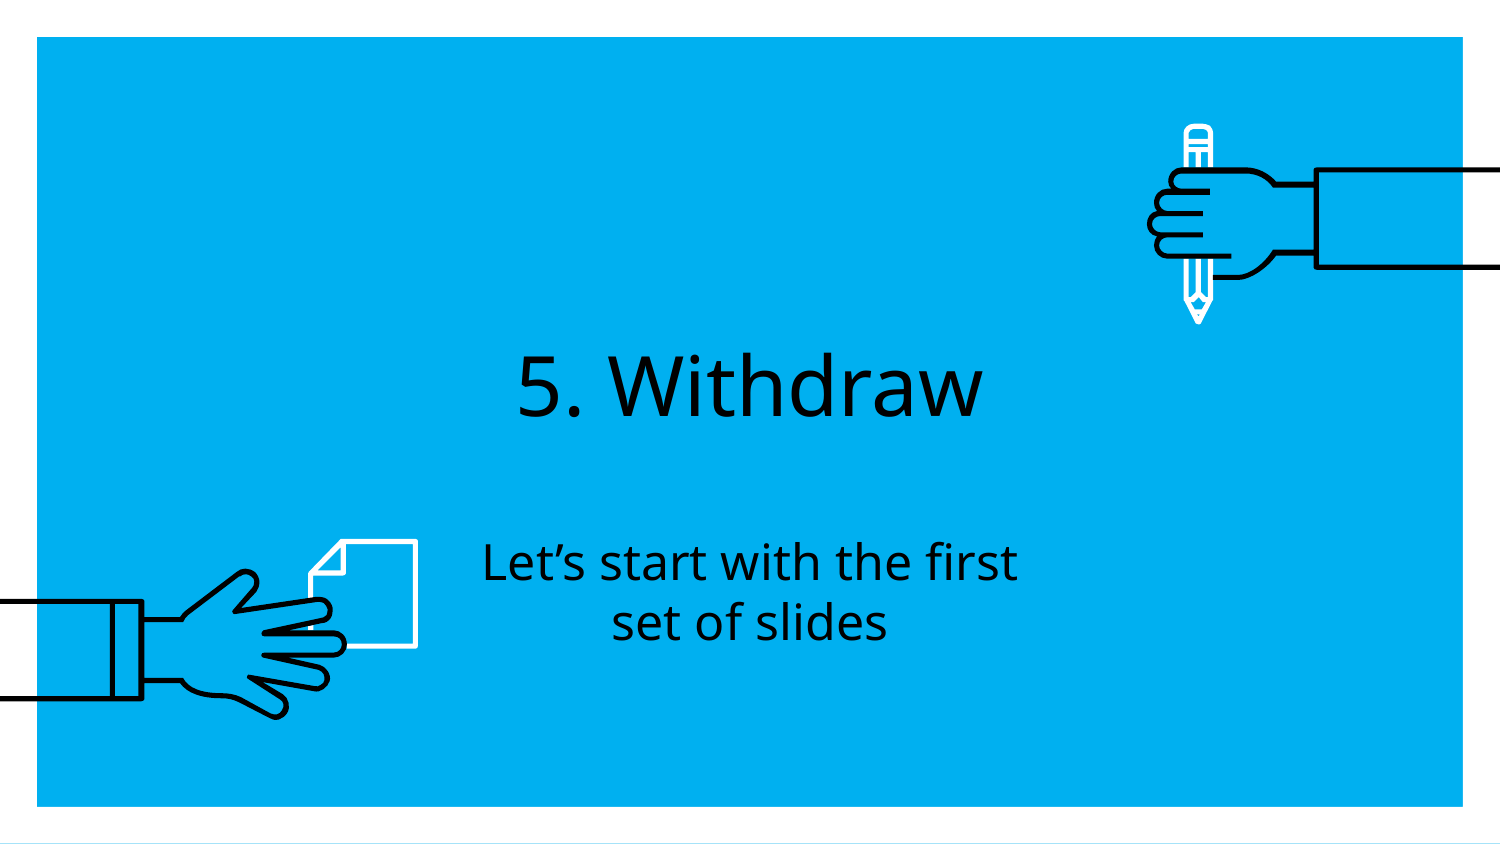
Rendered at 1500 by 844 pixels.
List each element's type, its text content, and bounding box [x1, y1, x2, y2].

title 5. Withdraw [430, 327, 1070, 448]
subtitle Let’s start with the first set of slides [430, 515, 1070, 645]
